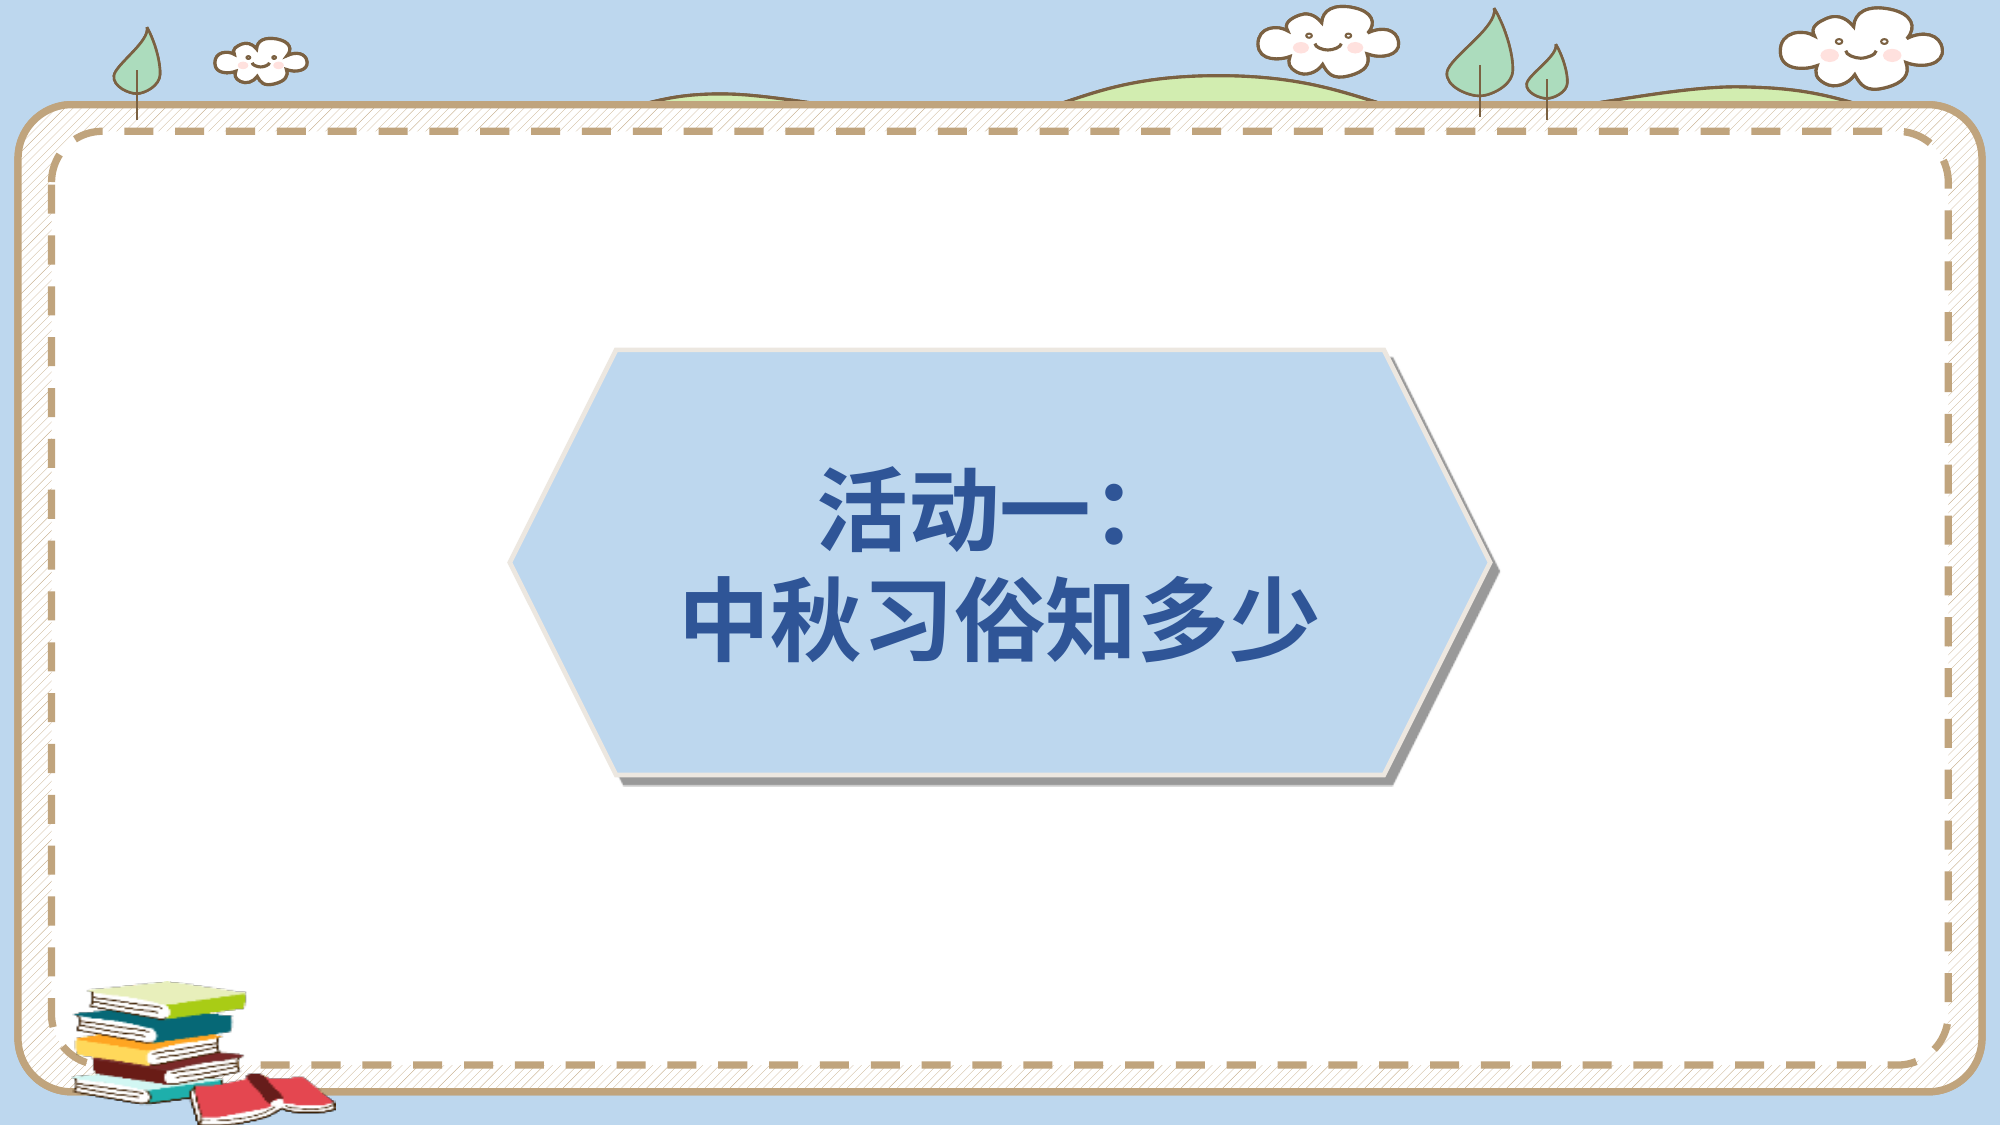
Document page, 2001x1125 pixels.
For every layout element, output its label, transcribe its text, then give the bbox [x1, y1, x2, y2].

text_box 活动一： 中秋习俗知多少 [508, 348, 1492, 777]
picture [71, 981, 336, 1125]
